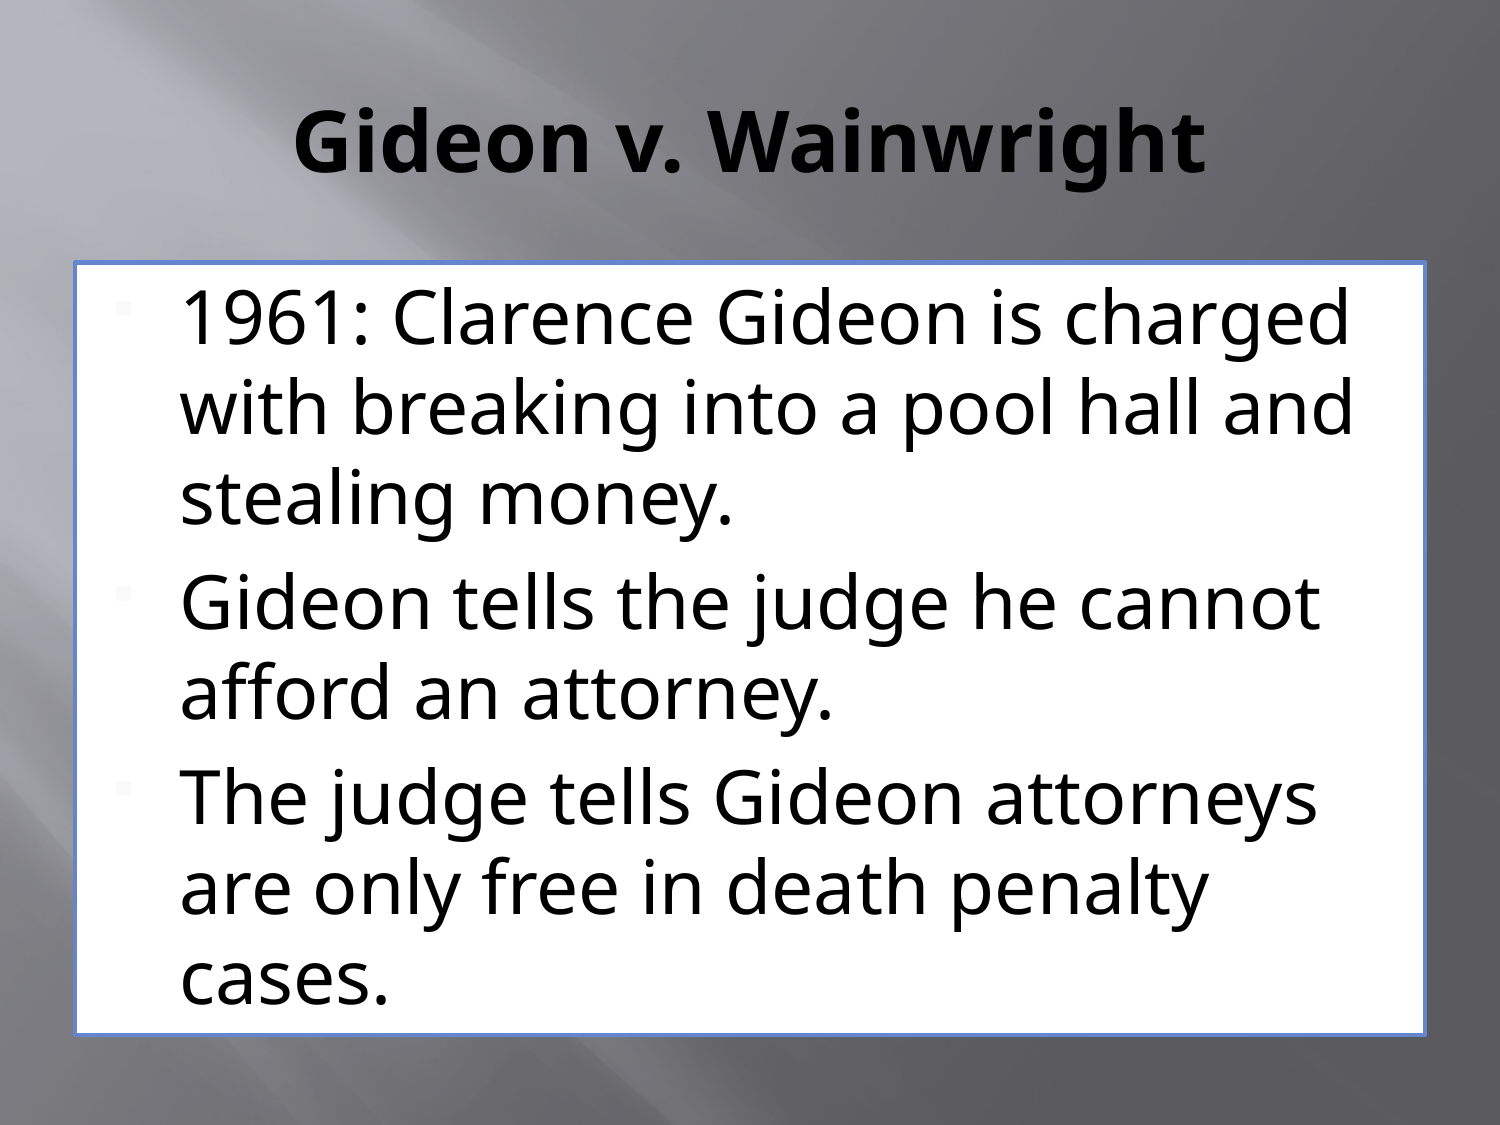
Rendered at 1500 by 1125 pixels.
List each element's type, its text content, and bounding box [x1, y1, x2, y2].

list 1961: Clarence Gideon is charged with breaking into a pool hall and stealing money. Gideon tells the judge he cannot afford an attorney. The judge tells Gideon attorneys are only free in death penalty cases. [73, 260, 1427, 1037]
title Gideon v. Wainwright [75, 45, 1425, 233]
